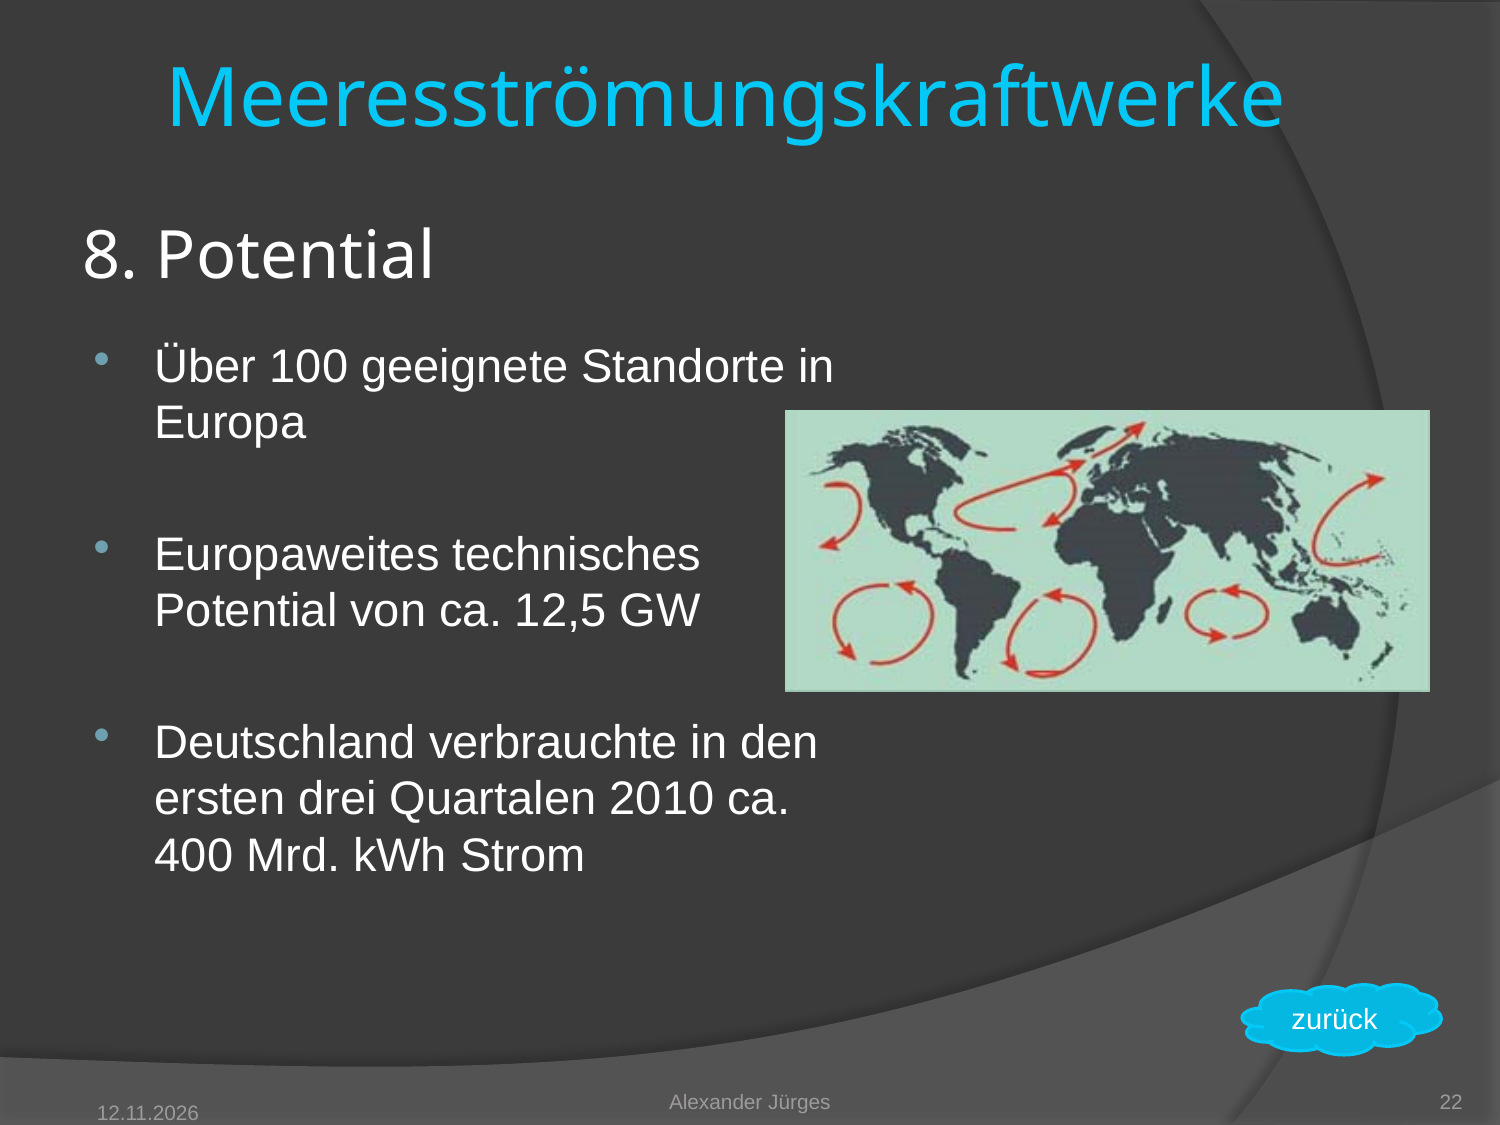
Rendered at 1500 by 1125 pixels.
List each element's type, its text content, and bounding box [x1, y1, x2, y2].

footer Alexander Jürges [512, 1053, 988, 1114]
picture [784, 409, 1430, 692]
slide_number 22 [1337, 1053, 1463, 1114]
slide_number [82, 1065, 432, 1125]
list Über 100 geeignete Standorte in Europa Europaweites technisches Potential von ca. 12,5 GW Deutschland verbrauchte in den ersten drei Quartalen 2010 ca. 400 Mrd. kWh Strom [75, 328, 856, 891]
text_box 8. Potential [74, 187, 1500, 317]
text_box zurück [1240, 983, 1443, 1057]
text_box Meeresströmungskraftwerke [157, 0, 1383, 187]
